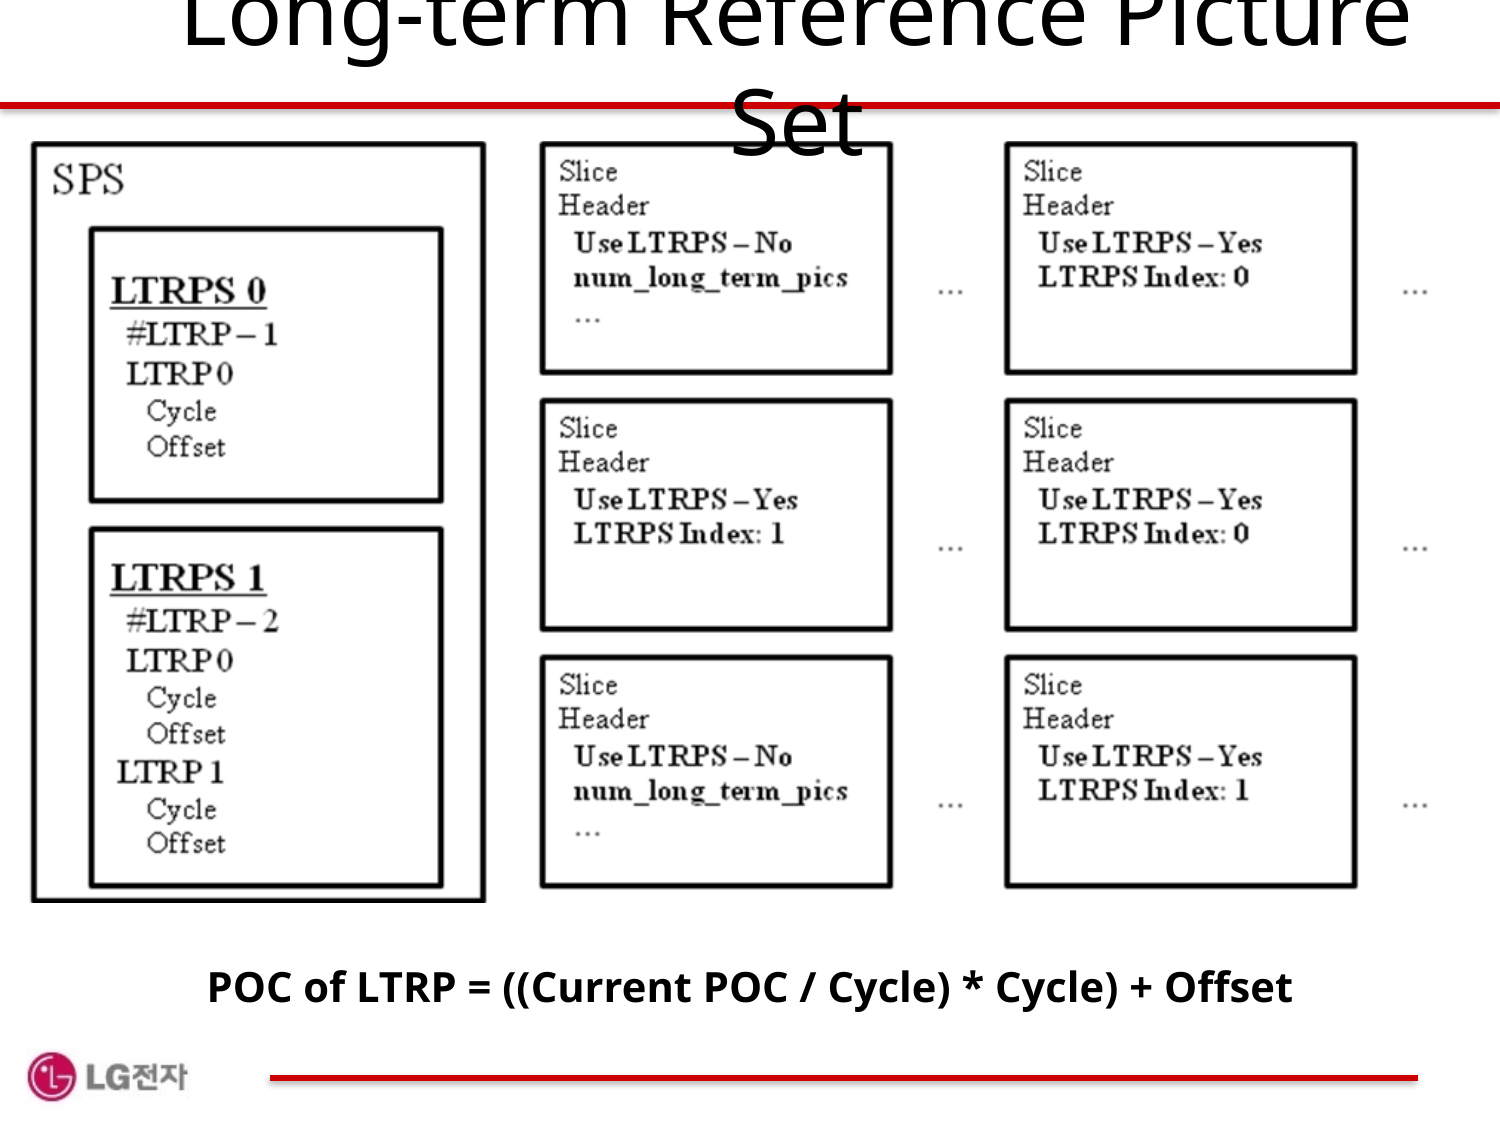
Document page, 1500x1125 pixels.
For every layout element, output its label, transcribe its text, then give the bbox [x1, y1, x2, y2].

picture [25, 139, 1471, 906]
list POC of LTRP = ((Current POC / Cycle) * Cycle) + Offset [29, 928, 1471, 1036]
title Long-term Reference Picture Set [93, 32, 1500, 94]
picture [0, 1037, 249, 1125]
